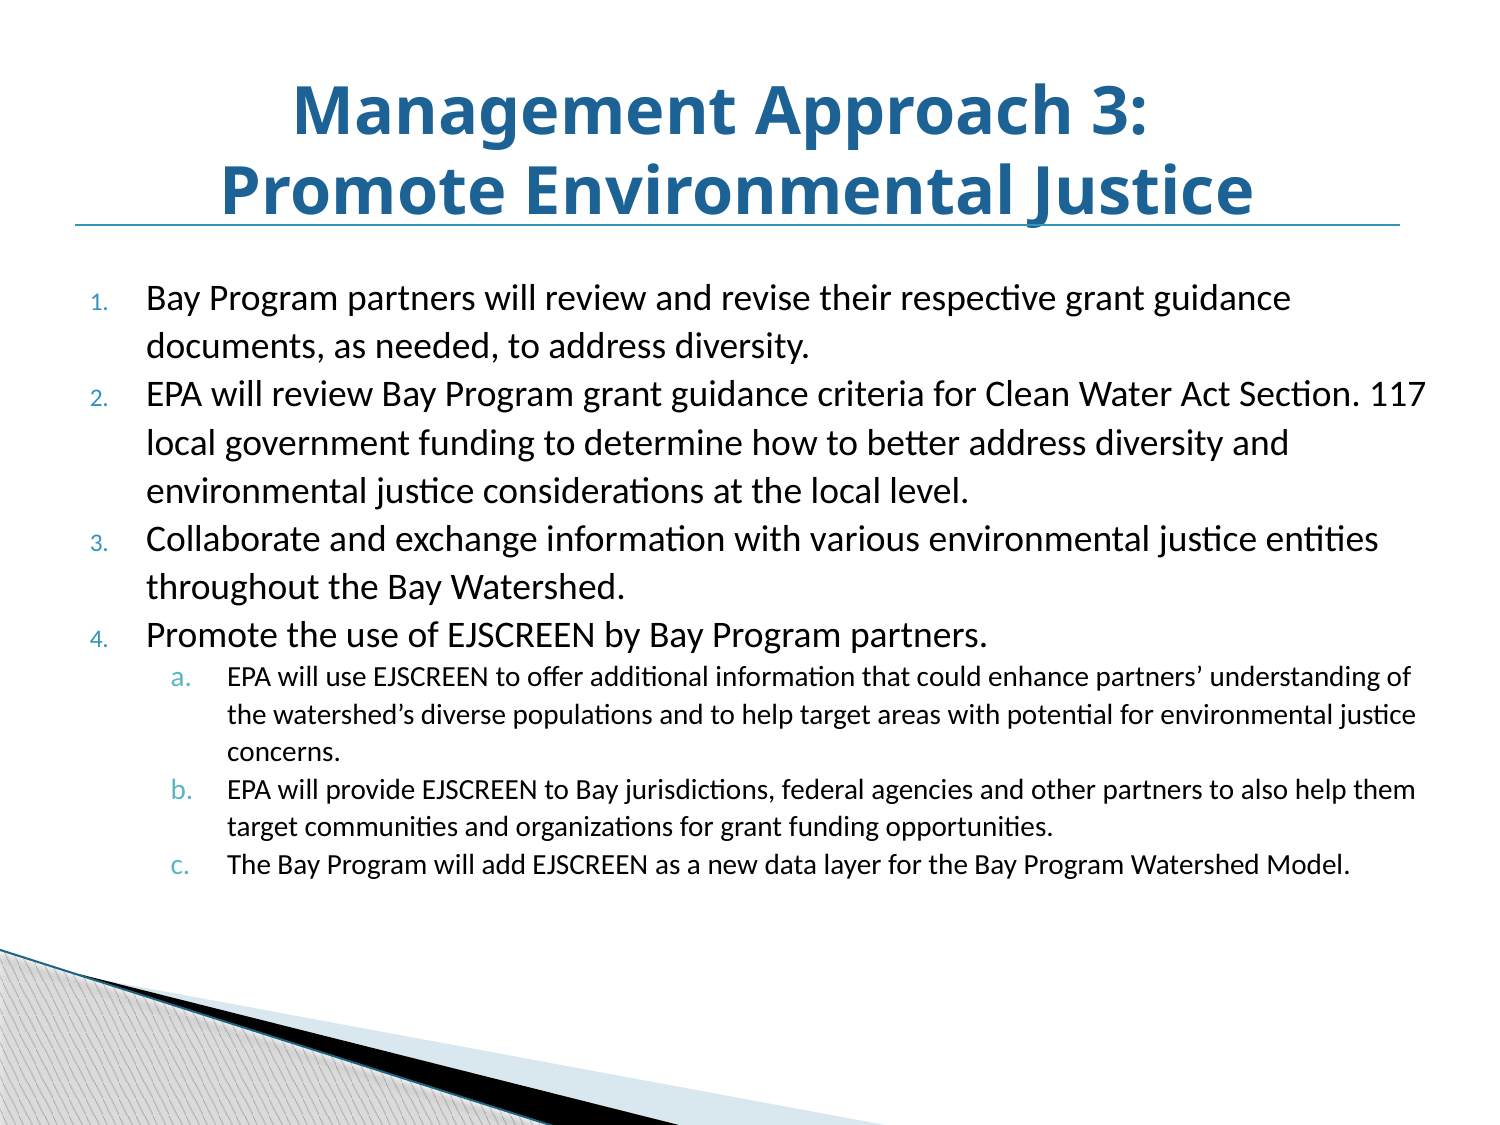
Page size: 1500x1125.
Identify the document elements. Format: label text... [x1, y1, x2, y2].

title Management Approach 3: Promote Environmental Justice [62, 70, 1413, 225]
list Bay Program partners will review and revise their respective grant guidance documents, as needed, to address diversity. EPA will review Bay Program grant guidance criteria for Clean Water Act Section. 117 local government funding to determine how to better address diversity and environmental justice considerations at the local level. Collaborate and exchange information with various environmental justice entities throughout the Bay Watershed. Promote the use of EJSCREEN by Bay Program partners. EPA will use EJSCREEN to offer additional information that could enhance partners’ understanding of the watershed’s diverse populations and to help target areas with potential for environmental justice concerns. EPA will provide EJSCREEN to Bay jurisdictions, federal agencies and other partners to also help them target communities and organizations for grant funding opportunities. The Bay Program will add EJSCREEN as a new data layer for the Bay Program Watershed Model. [75, 262, 1450, 1025]
